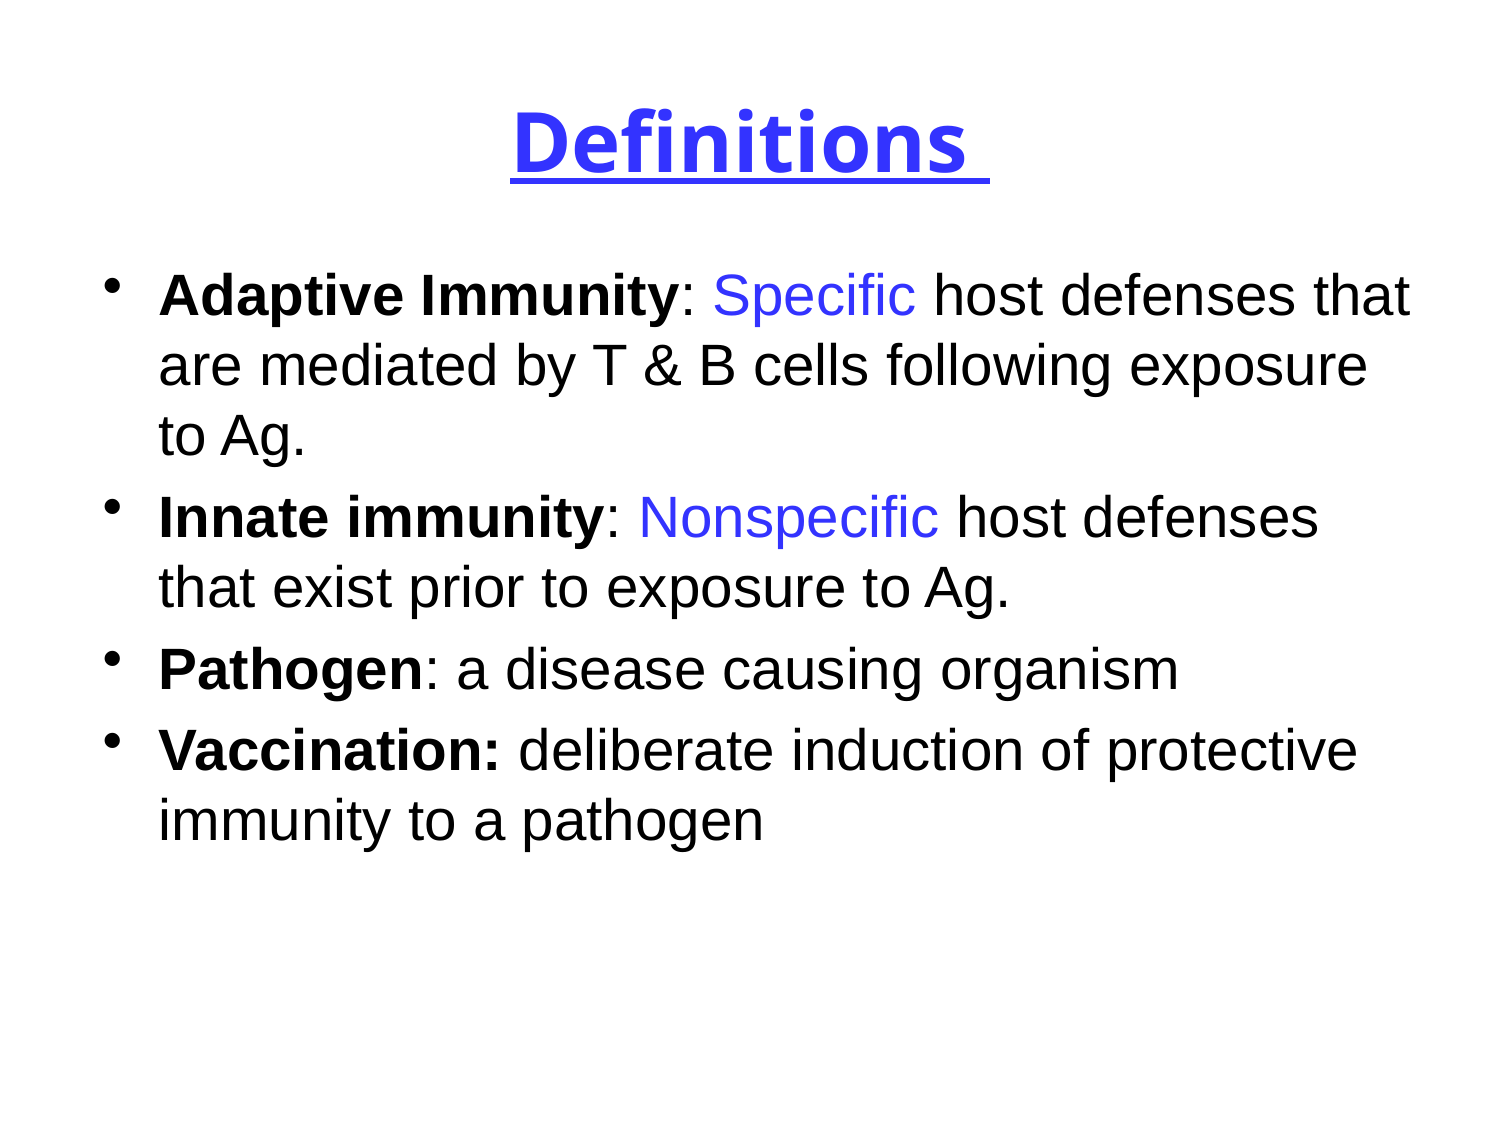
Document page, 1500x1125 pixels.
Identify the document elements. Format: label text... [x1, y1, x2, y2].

title Definitions [74, 44, 1426, 233]
list Adaptive Immunity: Specific host defenses that are mediated by T & B cells following exposure to Ag. Innate immunity: Nonspecific host defenses that exist prior to exposure to Ag. Pathogen: a disease causing organism Vaccination: deliberate induction of protective immunity to a pathogen [87, 249, 1438, 1013]
